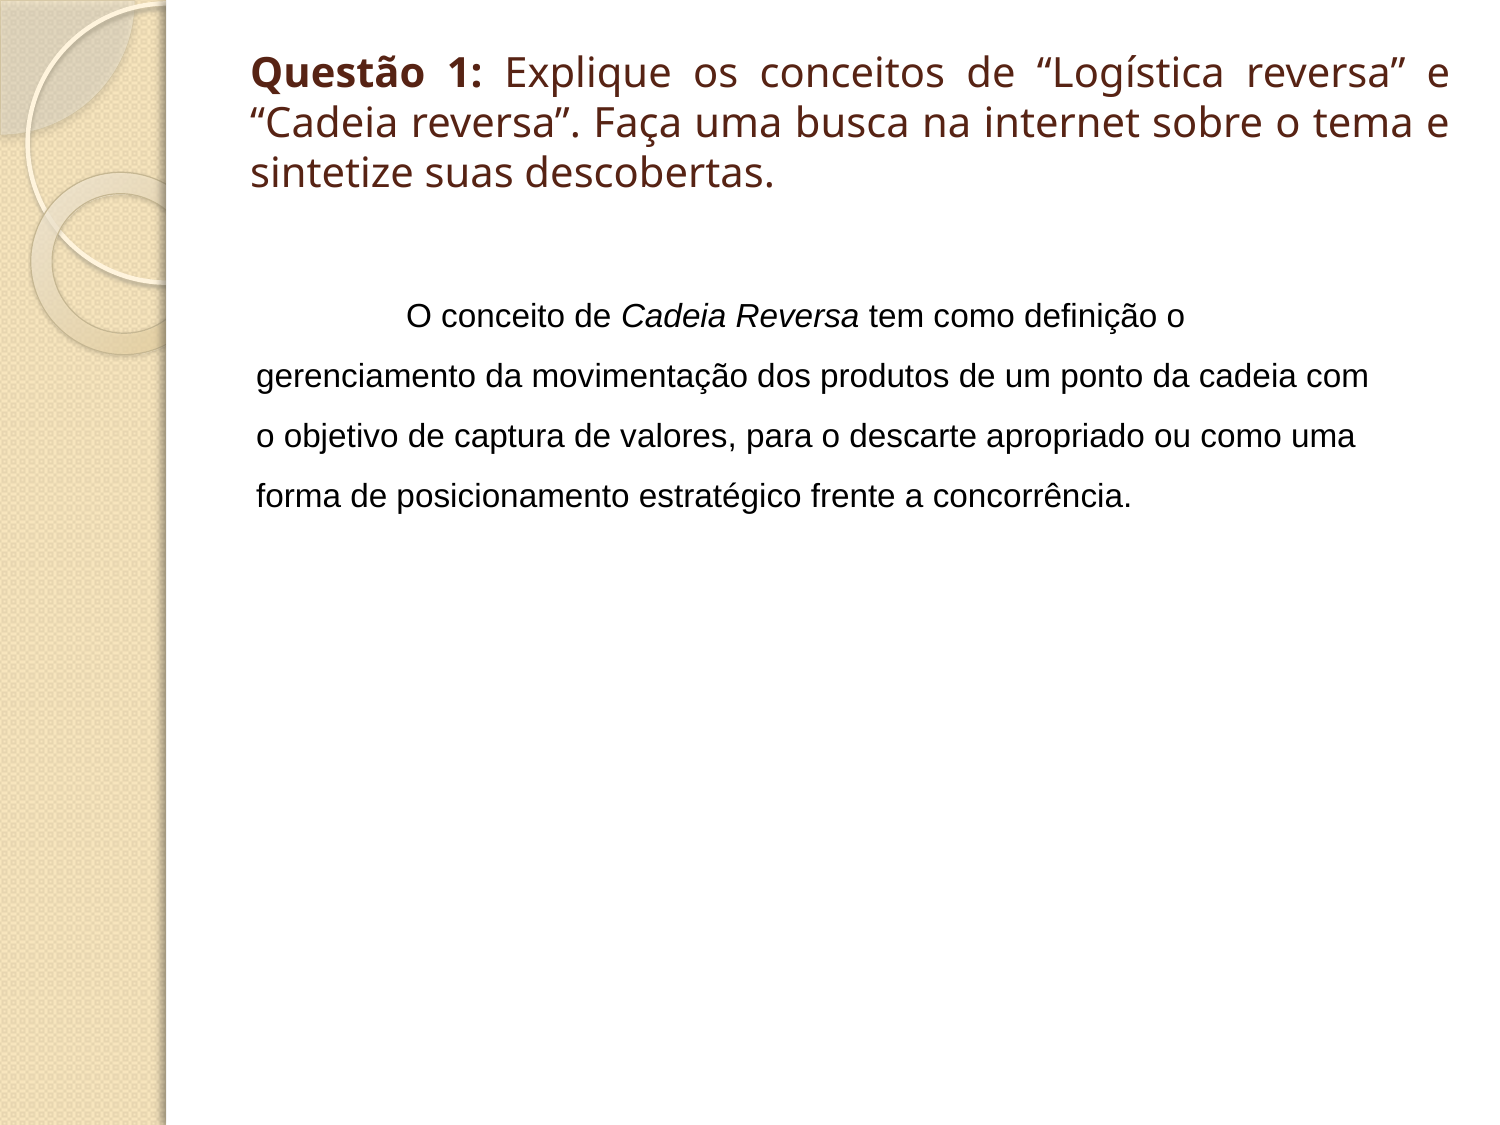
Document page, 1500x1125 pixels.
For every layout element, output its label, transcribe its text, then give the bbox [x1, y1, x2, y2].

list O conceito de Cadeia Reversa tem como definição o gerenciamento da movimentação dos produtos de um ponto da cadeia com o objetivo de captura de valores, para o descarte apropriado ou como uma forma de posicionamento estratégico frente a concorrência. [181, 267, 1412, 563]
title Questão 1: Explique os conceitos de “Logística reversa” e “Cadeia reversa”. Faça uma busca na internet sobre o tema e sintetize suas descobertas. [235, 0, 1466, 244]
